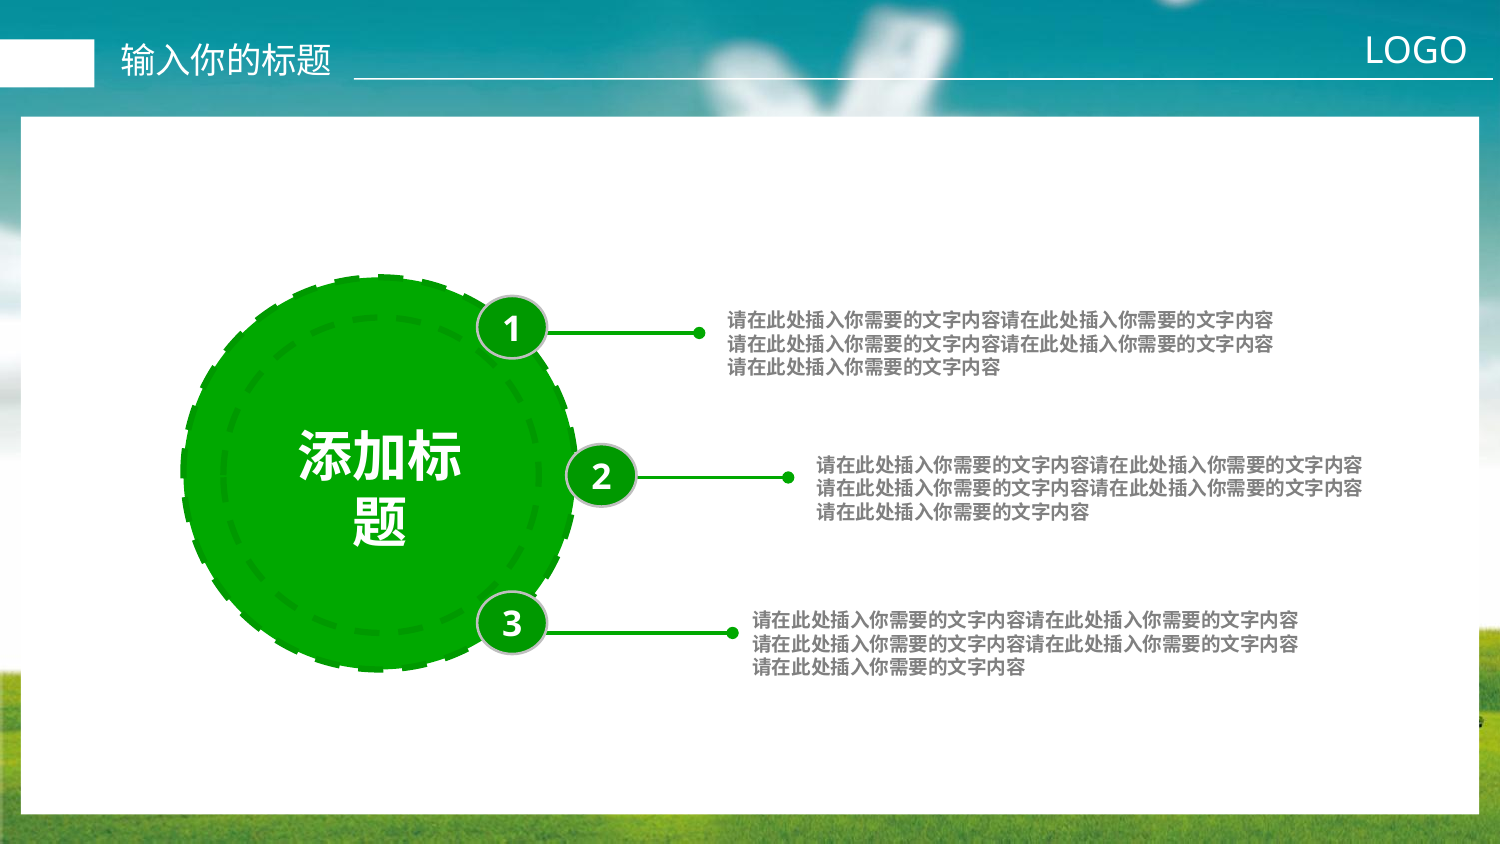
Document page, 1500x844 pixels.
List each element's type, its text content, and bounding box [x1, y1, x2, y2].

text_box 请在此处插入你需要的文字内容请在此处插入你需要的文字内容请在此处插入你需要的文字内容请在此处插入你需要的文字内容请在此处插入你需要的文字内容 [816, 452, 1372, 524]
text_box 请在此处插入你需要的文字内容请在此处插入你需要的文字内容请在此处插入你需要的文字内容请在此处插入你需要的文字内容请在此处插入你需要的文字内容 [727, 308, 1283, 379]
text_box [223, 317, 539, 633]
text_box 请在此处插入你需要的文字内容请在此处插入你需要的文字内容请在此处插入你需要的文字内容请在此处插入你需要的文字内容请在此处插入你需要的文字内容 [752, 608, 1308, 679]
text_box 1 [475, 294, 549, 360]
text_box 2 [564, 442, 638, 508]
text_box [183, 277, 575, 670]
text_box 3 [475, 590, 549, 656]
picture [0, 0, 1500, 844]
